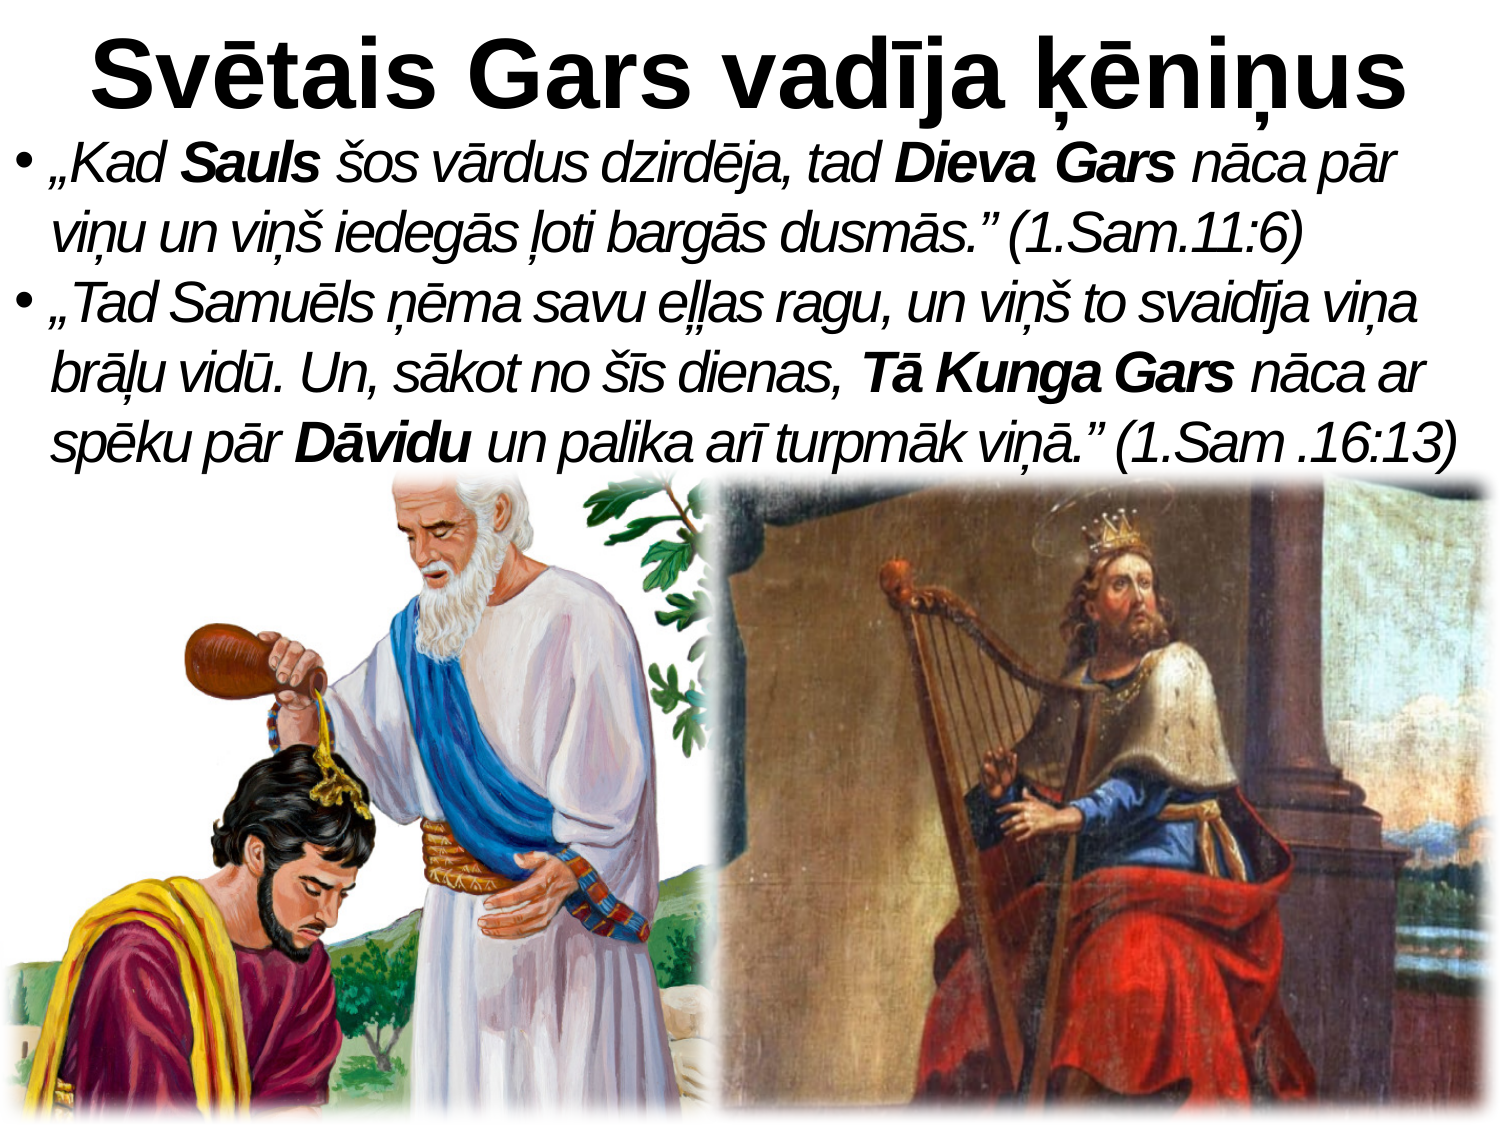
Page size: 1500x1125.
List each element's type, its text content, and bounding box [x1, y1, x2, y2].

title Svētais Gars vadīja ķēniņus [0, 23, 1500, 114]
text_box „Kad Sauls šos vārdus dzirdēja, tad Dieva Gars nāca pār viņu un viņš iedegās ļoti bargās dusmās.” (1.Sam.11:6) „Tad Samuēls ņēma savu eļļas ragu, un viņš to svaidīja viņa brāļu vidū. Un, sākot no šīs dienas, Tā Kunga Gars nāca ar spēku pār Dāvidu un palika arī turpmāk viņā.” (1.Sam .16:13) [0, 117, 1500, 467]
picture [0, 467, 1500, 1125]
